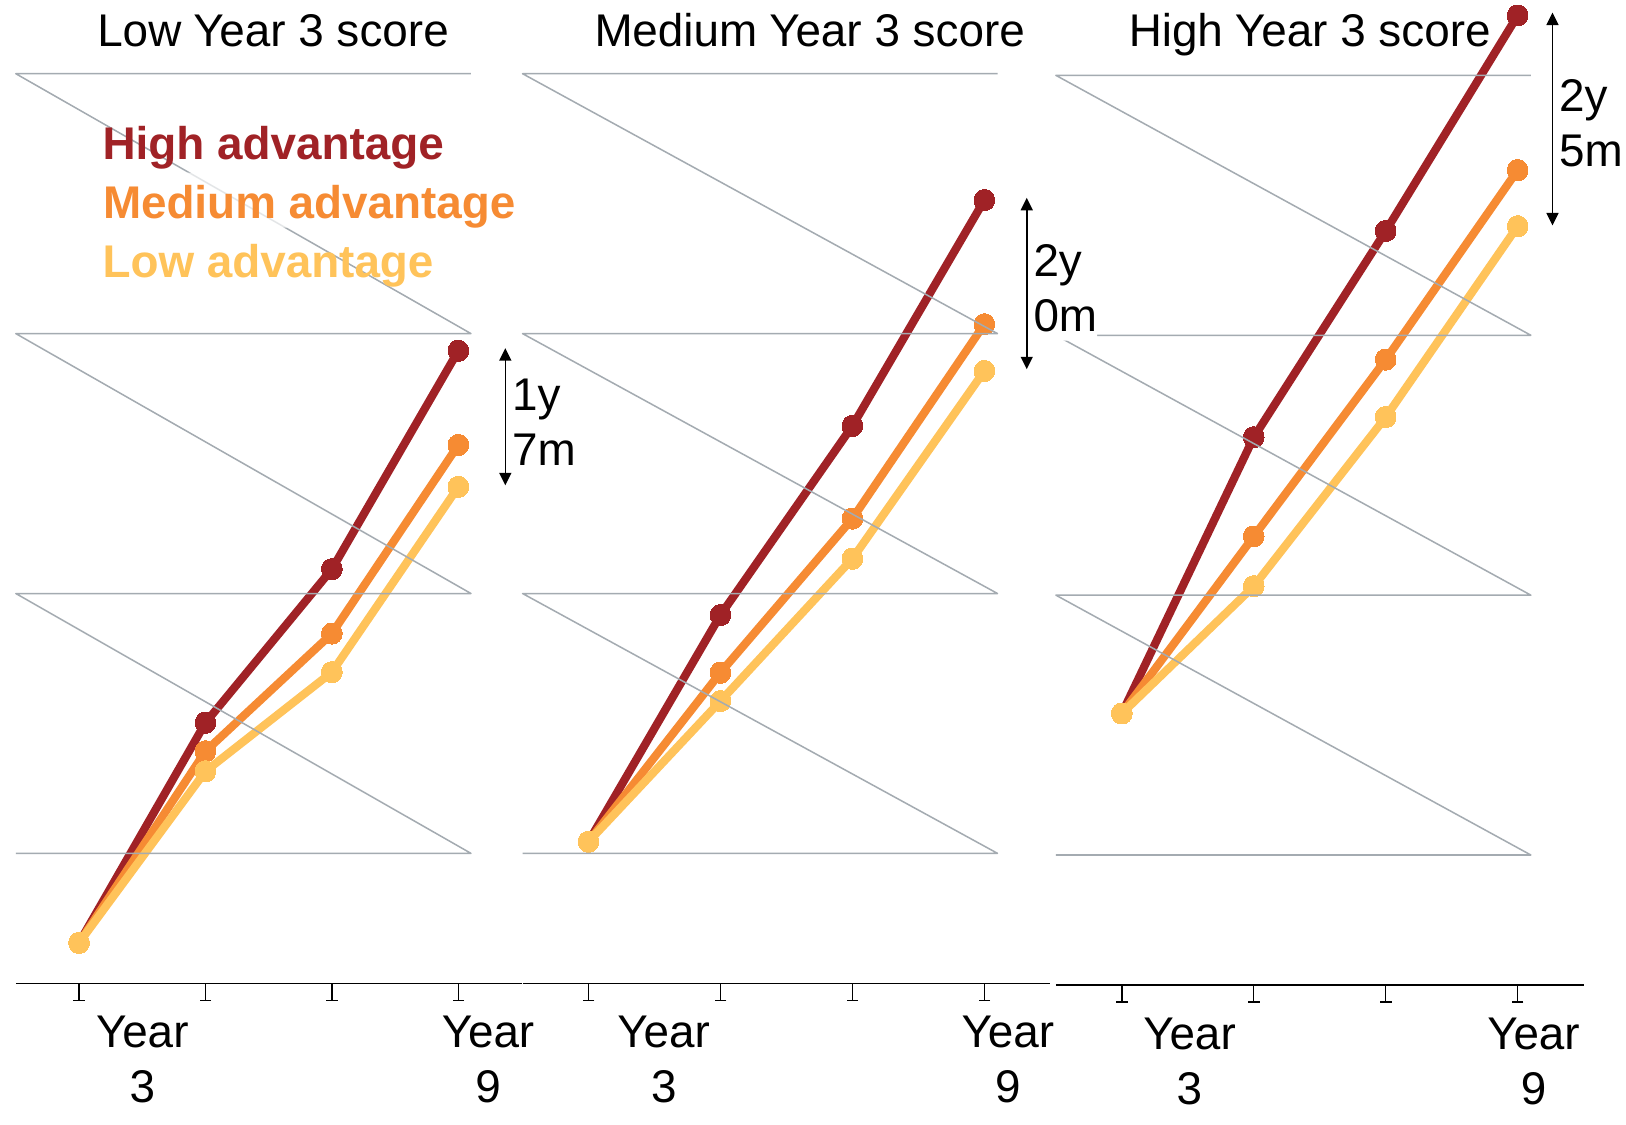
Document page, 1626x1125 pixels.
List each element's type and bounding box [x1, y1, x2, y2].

text_box [0, 0, 1624, 1125]
